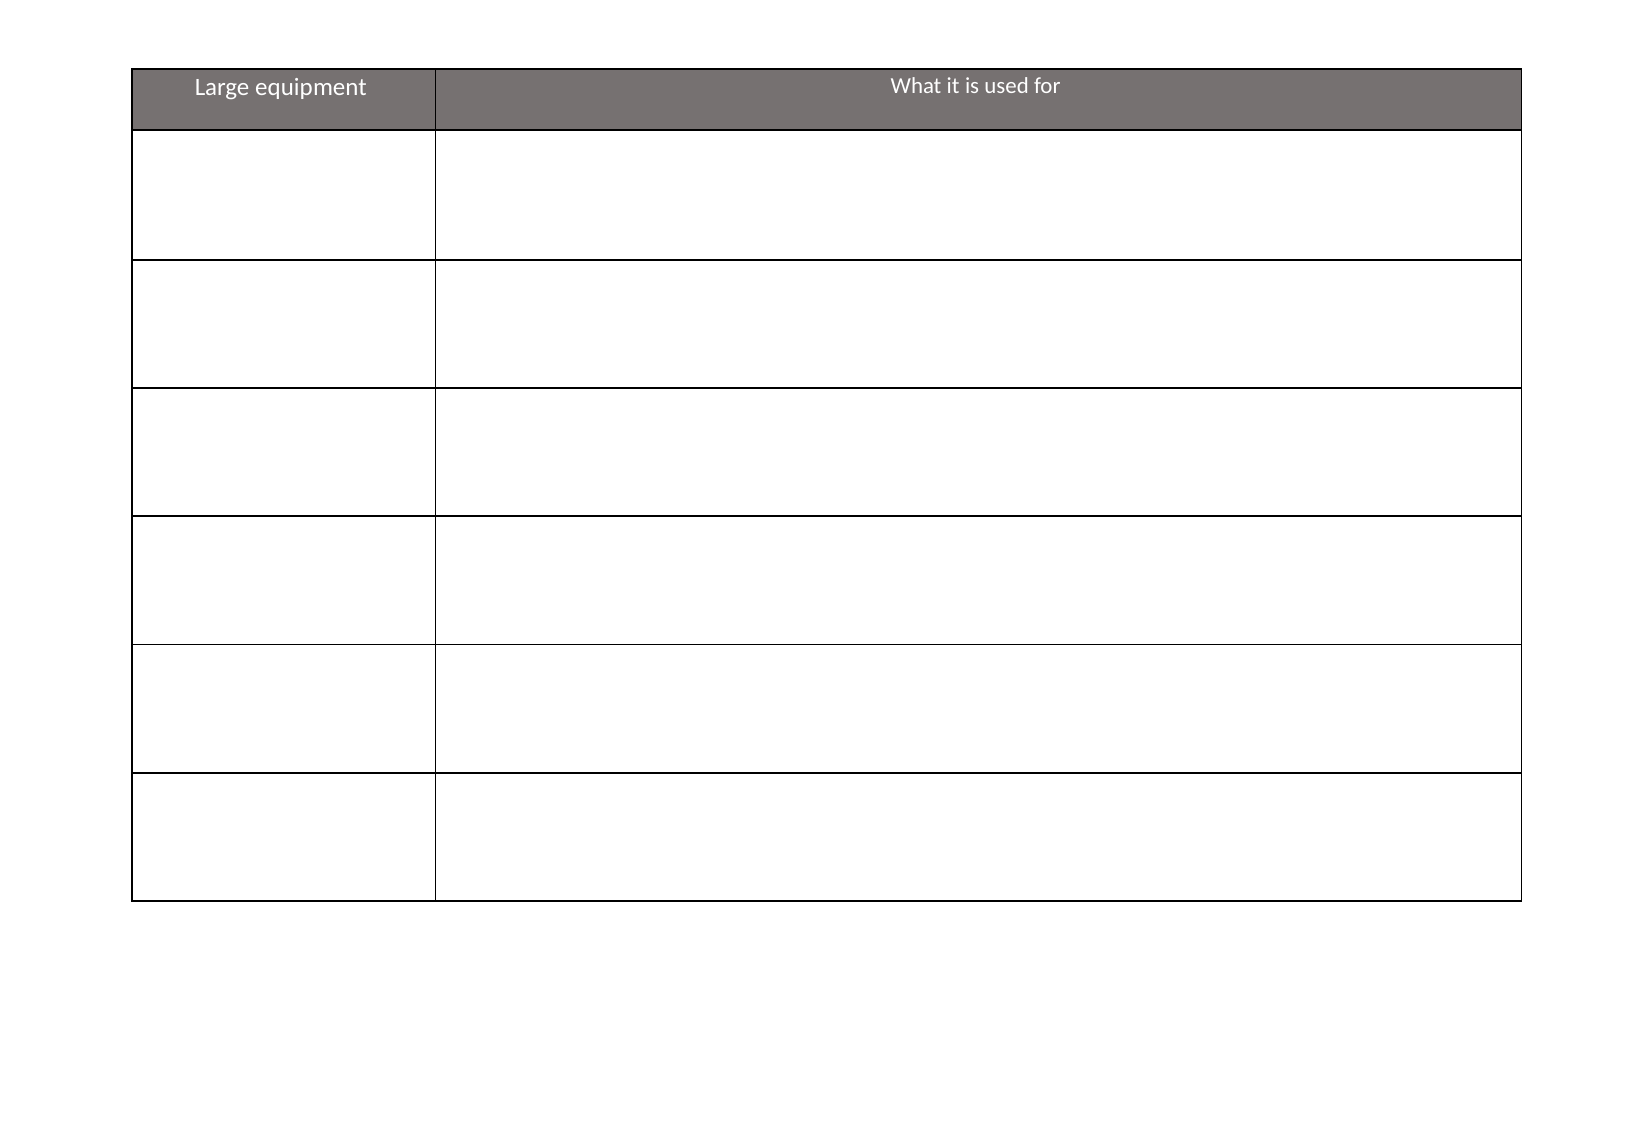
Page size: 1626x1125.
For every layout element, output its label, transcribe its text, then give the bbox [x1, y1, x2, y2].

table_cell [436, 261, 1521, 387]
table_cell [133, 645, 435, 772]
table_header What it is used for [436, 70, 1521, 129]
table_cell [133, 131, 435, 259]
table_cell [436, 645, 1521, 772]
table_cell [436, 389, 1521, 515]
table_header Large equipment [133, 70, 435, 129]
table_cell [133, 261, 435, 387]
table_cell [133, 389, 435, 515]
table_cell [133, 774, 435, 900]
table_cell [436, 517, 1521, 644]
table_cell [133, 517, 435, 644]
table_cell [436, 774, 1521, 900]
table_cell [436, 131, 1521, 259]
